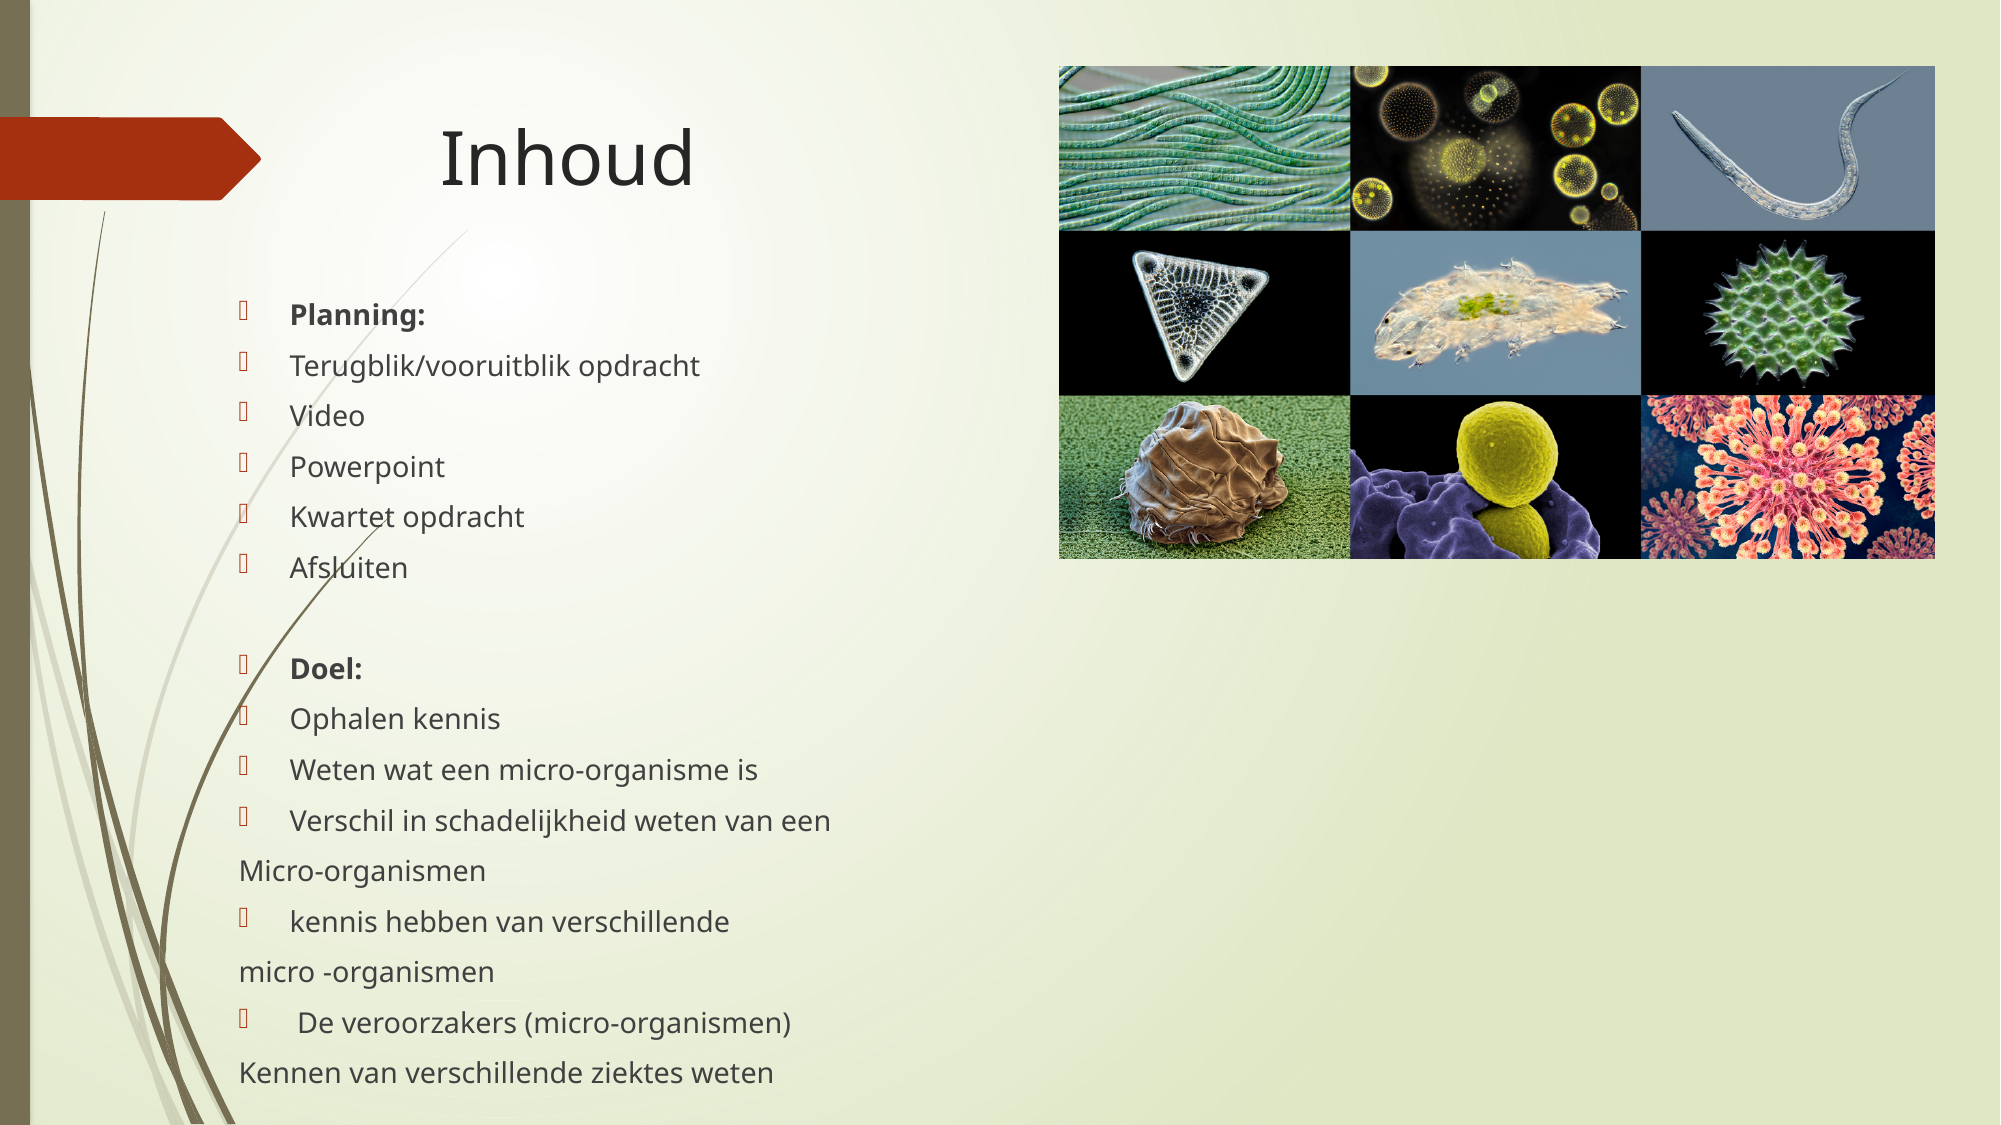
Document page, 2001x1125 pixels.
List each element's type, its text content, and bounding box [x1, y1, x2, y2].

title Inhoud [425, 102, 1054, 238]
list Planning: Terugblik/vooruitblik opdracht Video Powerpoint Kwartet opdracht Afsluiten Doel: Ophalen kennis Weten wat een micro-organisme is Verschil in schadelijkheid weten van een Micro-organismen kennis hebben van verschillende micro -organismen De veroorzakers (micro-organismen) Kennen van verschillende ziektes weten [223, 238, 1296, 1097]
picture [1059, 66, 1935, 559]
